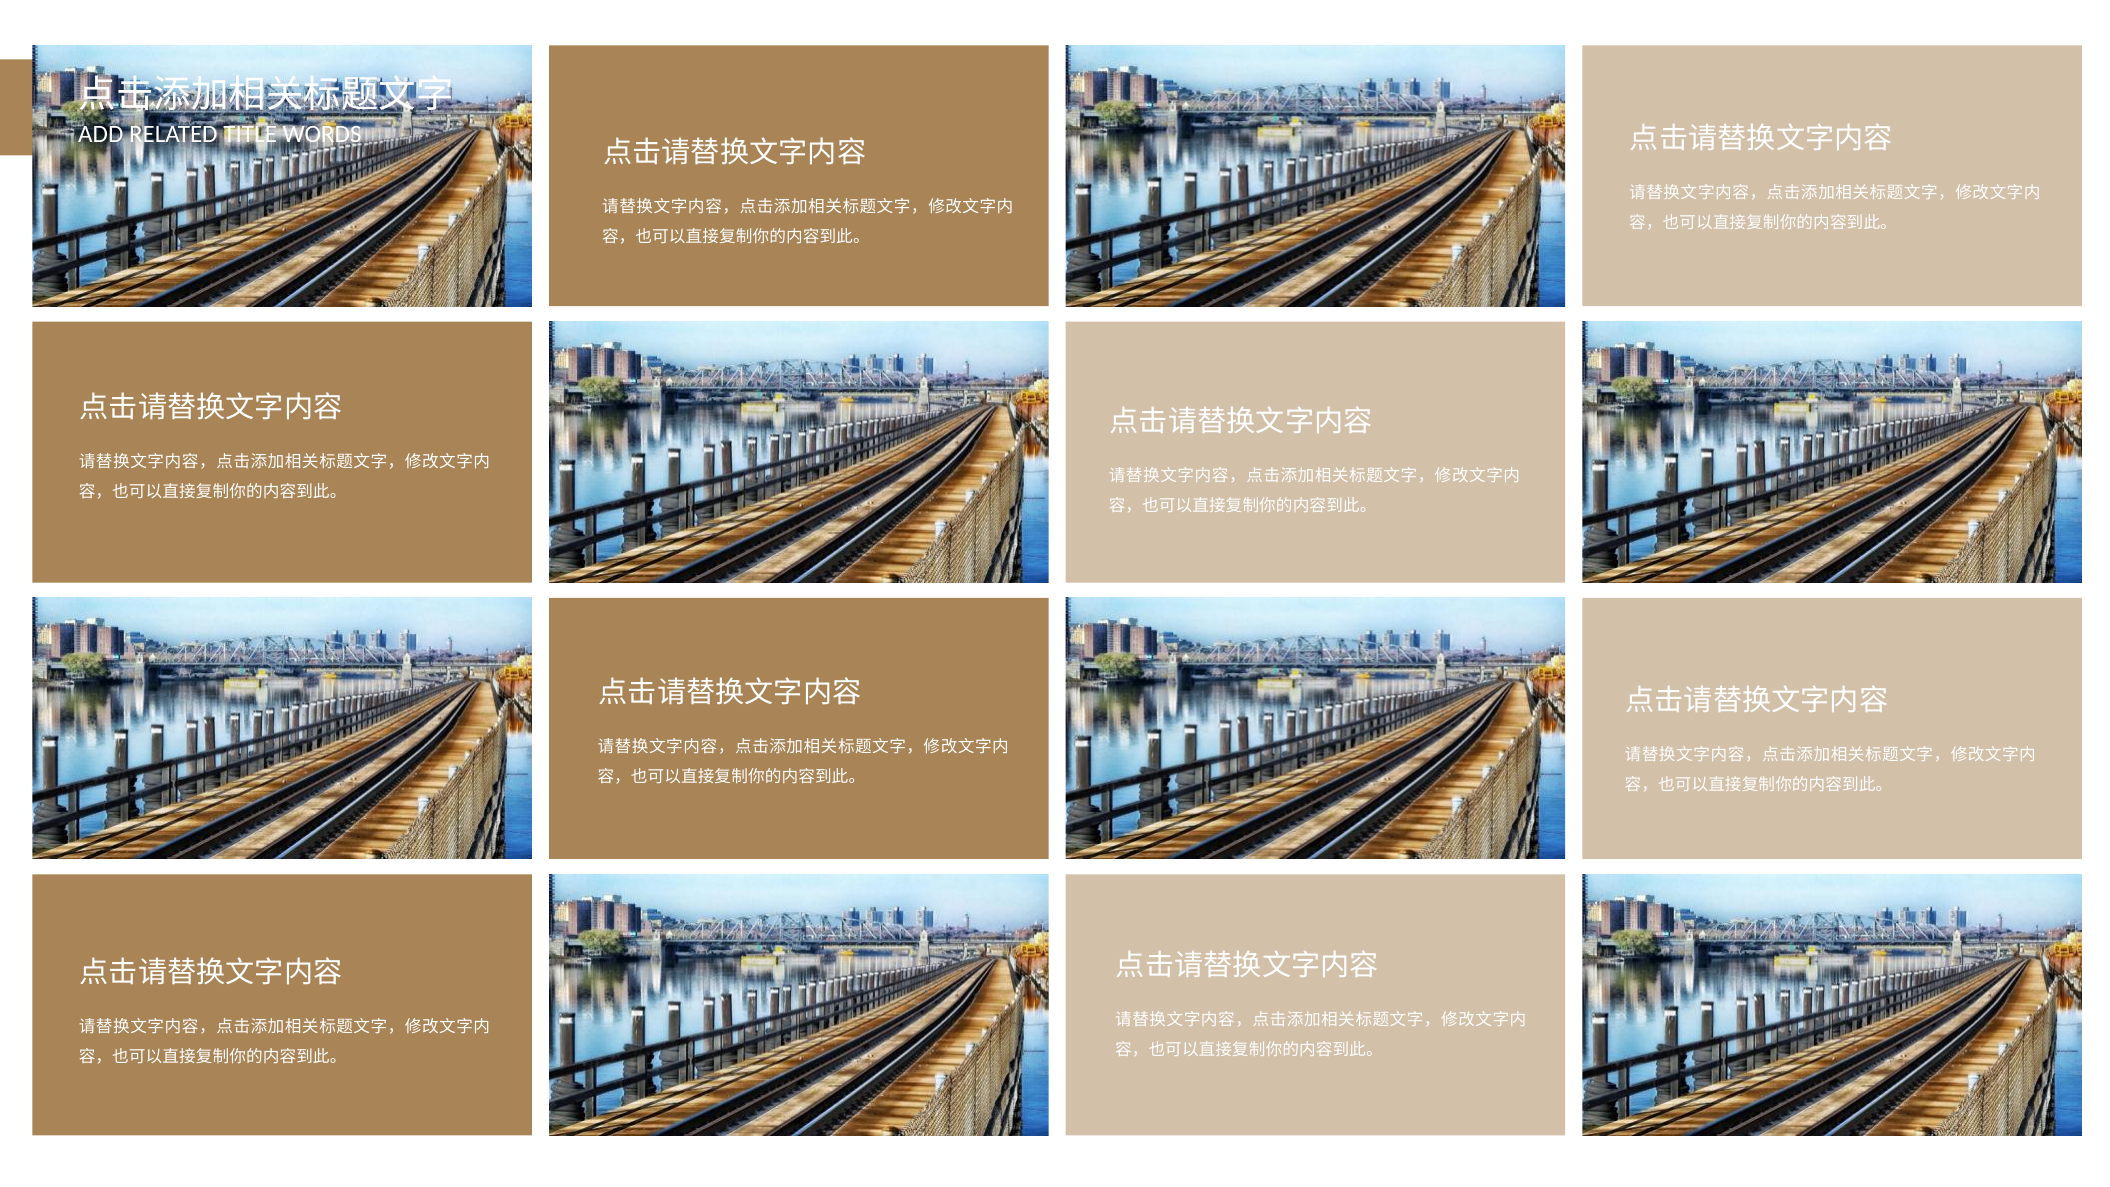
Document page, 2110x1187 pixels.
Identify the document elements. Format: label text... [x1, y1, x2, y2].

text_box [1582, 874, 2082, 1136]
text_box [549, 321, 1049, 583]
text_box 点击请替换文字内容 [1099, 937, 1396, 989]
text_box 点击请替换文字内容 [1093, 394, 1390, 446]
text_box [32, 45, 532, 307]
text_box 点击请替换文字内容 [63, 380, 360, 432]
text_box 请替换文字内容，点击添加相关标题文字，修改文字内容，也可以直接复制你的内容到此。 [585, 177, 1031, 254]
text_box ADD RELATED TITLE WORDS [62, 109, 379, 156]
text_box [1582, 597, 2082, 859]
text_box 点击请替换文字内容 [582, 665, 879, 717]
text_box 请替换文字内容，点击添加相关标题文字，修改文字内容，也可以直接复制你的内容到此。 [1608, 725, 2053, 802]
text_box 点击添加相关标题文字 [62, 61, 470, 123]
text_box 请替换文字内容，点击添加相关标题文字，修改文字内容，也可以直接复制你的内容到此。 [62, 997, 507, 1075]
text_box [1065, 321, 1566, 583]
text_box [549, 874, 1049, 1136]
text_box 点击请替换文字内容 [1609, 672, 1906, 725]
text_box [32, 321, 532, 583]
text_box [1065, 45, 1566, 307]
text_box [32, 874, 532, 1136]
text_box 点击请替换文字内容 [63, 945, 360, 997]
text_box [1065, 597, 1566, 859]
text_box [32, 597, 532, 859]
text_box 请替换文字内容，点击添加相关标题文字，修改文字内容，也可以直接复制你的内容到此。 [62, 433, 507, 510]
text_box 点击请替换文字内容 [586, 124, 883, 177]
text_box 请替换文字内容，点击添加相关标题文字，修改文字内容，也可以直接复制你的内容到此。 [581, 717, 1026, 794]
text_box 请替换文字内容，点击添加相关标题文字，修改文字内容，也可以直接复制你的内容到此。 [1612, 163, 2058, 240]
text_box [549, 597, 1049, 859]
text_box [1582, 45, 2082, 307]
text_box 请替换文字内容，点击添加相关标题文字，修改文字内容，也可以直接复制你的内容到此。 [1092, 446, 1538, 524]
text_box [1065, 874, 1566, 1136]
text_box 请替换文字内容，点击添加相关标题文字，修改文字内容，也可以直接复制你的内容到此。 [1098, 990, 1544, 1067]
text_box 点击请替换文字内容 [1613, 111, 1910, 163]
text_box [549, 45, 1049, 307]
text_box [1582, 321, 2082, 583]
